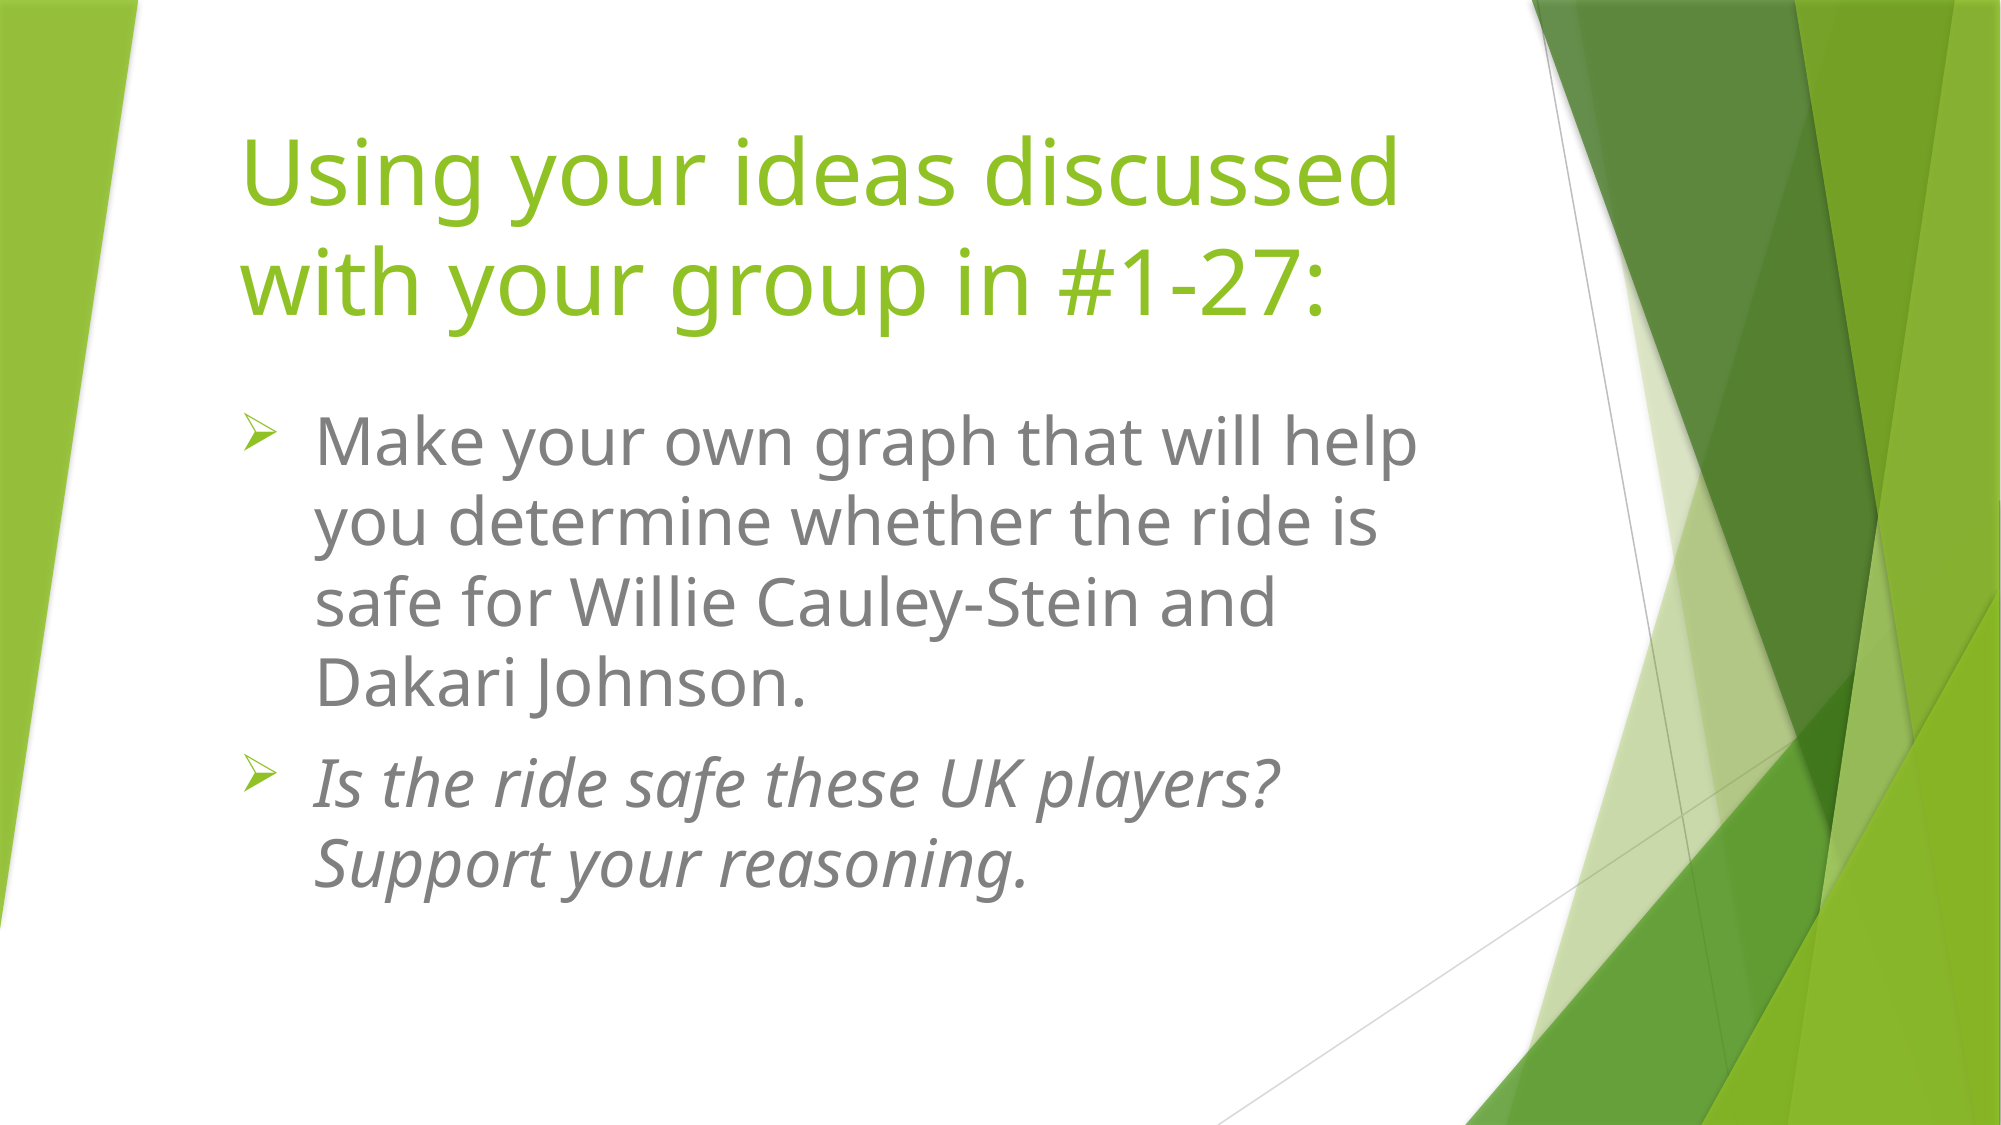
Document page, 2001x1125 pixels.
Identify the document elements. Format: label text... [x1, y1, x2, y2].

subtitle Make your own graph that will help you determine whether the ride is safe for Willie Cauley-Stein and Dakari Johnson. Is the ride safe these UK players? Support your reasoning. [224, 391, 1499, 992]
title Using your ideas discussed with your group in #1-27: [224, 83, 1499, 342]
